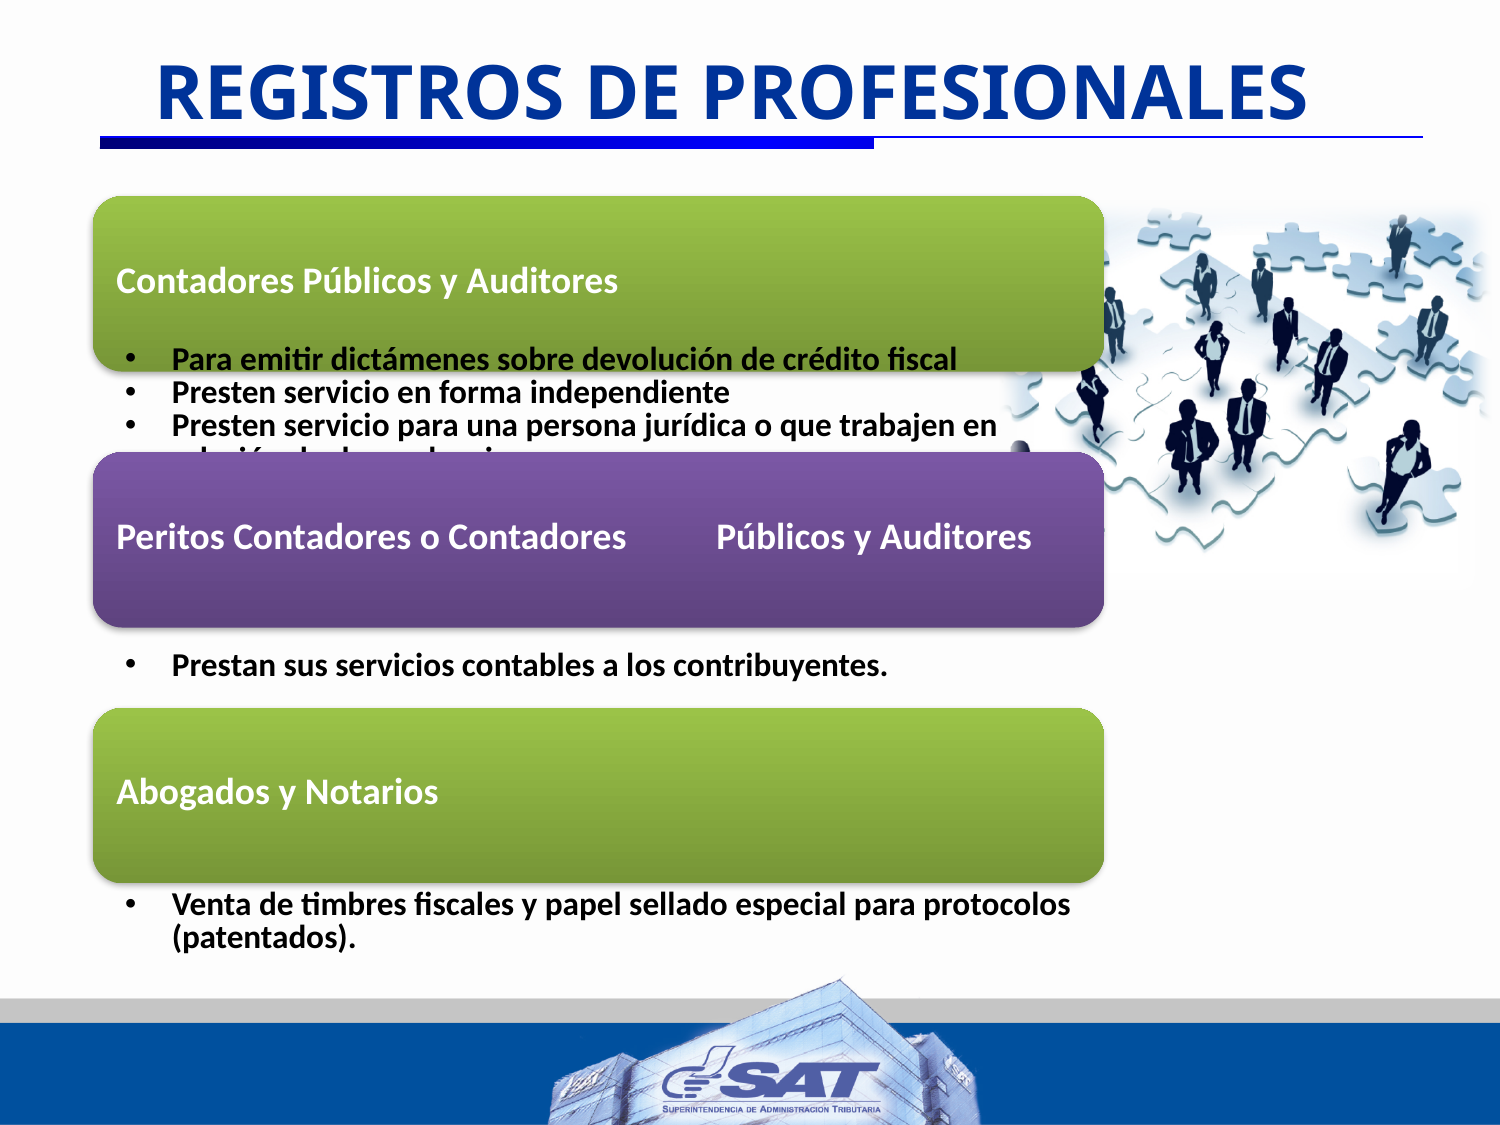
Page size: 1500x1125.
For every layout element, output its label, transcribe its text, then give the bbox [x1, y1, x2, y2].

picture [0, 0, 1500, 1125]
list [92, 196, 1105, 965]
title REGISTROS DE PROFESIONALES [29, 8, 1436, 142]
